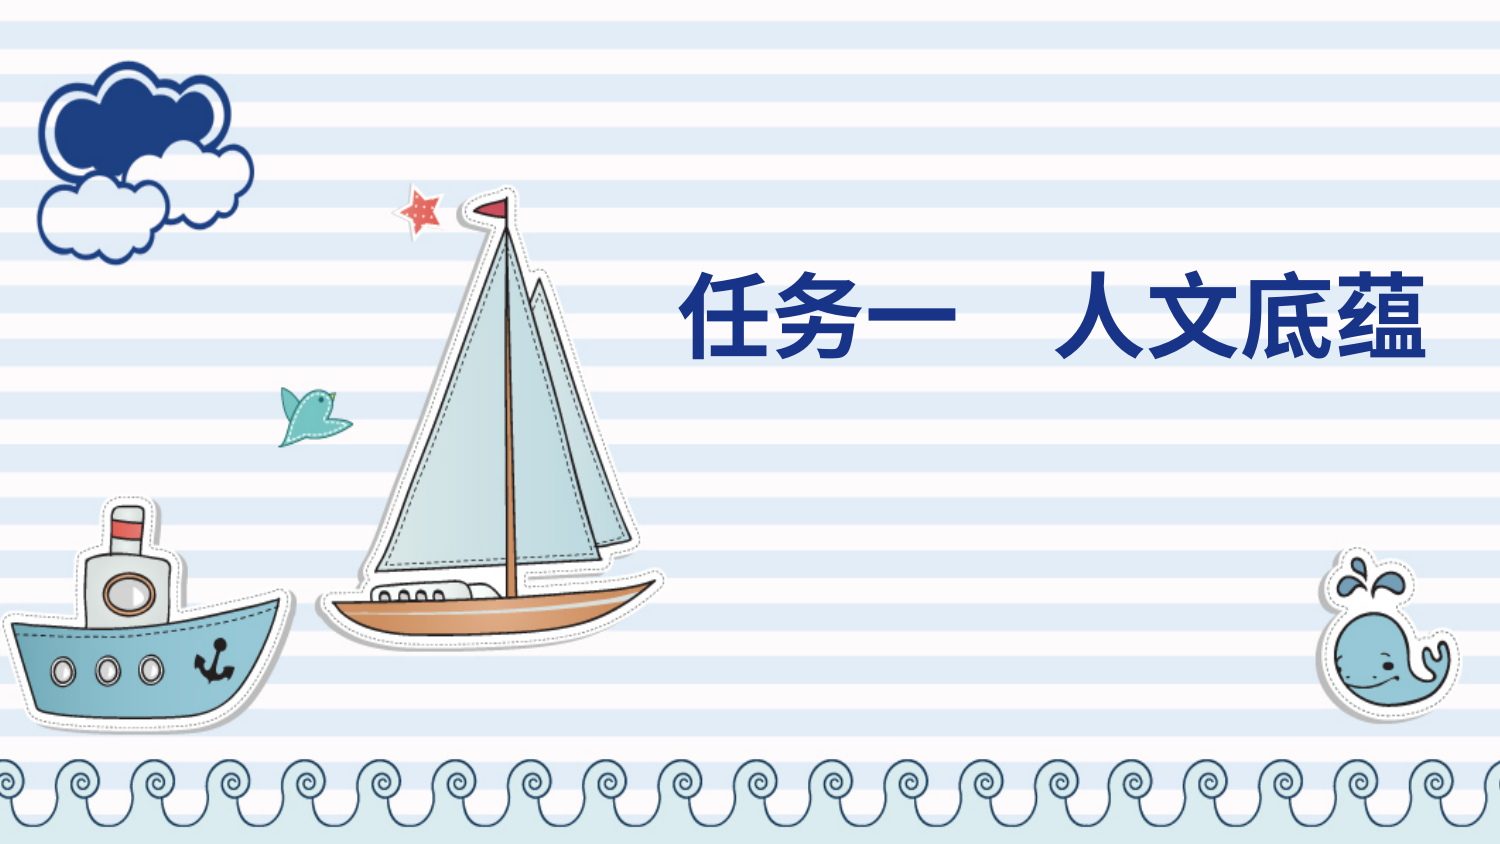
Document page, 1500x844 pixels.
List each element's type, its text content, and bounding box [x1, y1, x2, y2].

picture [0, 0, 1500, 844]
text_box 任务一 人文底蕴 [662, 249, 1443, 378]
